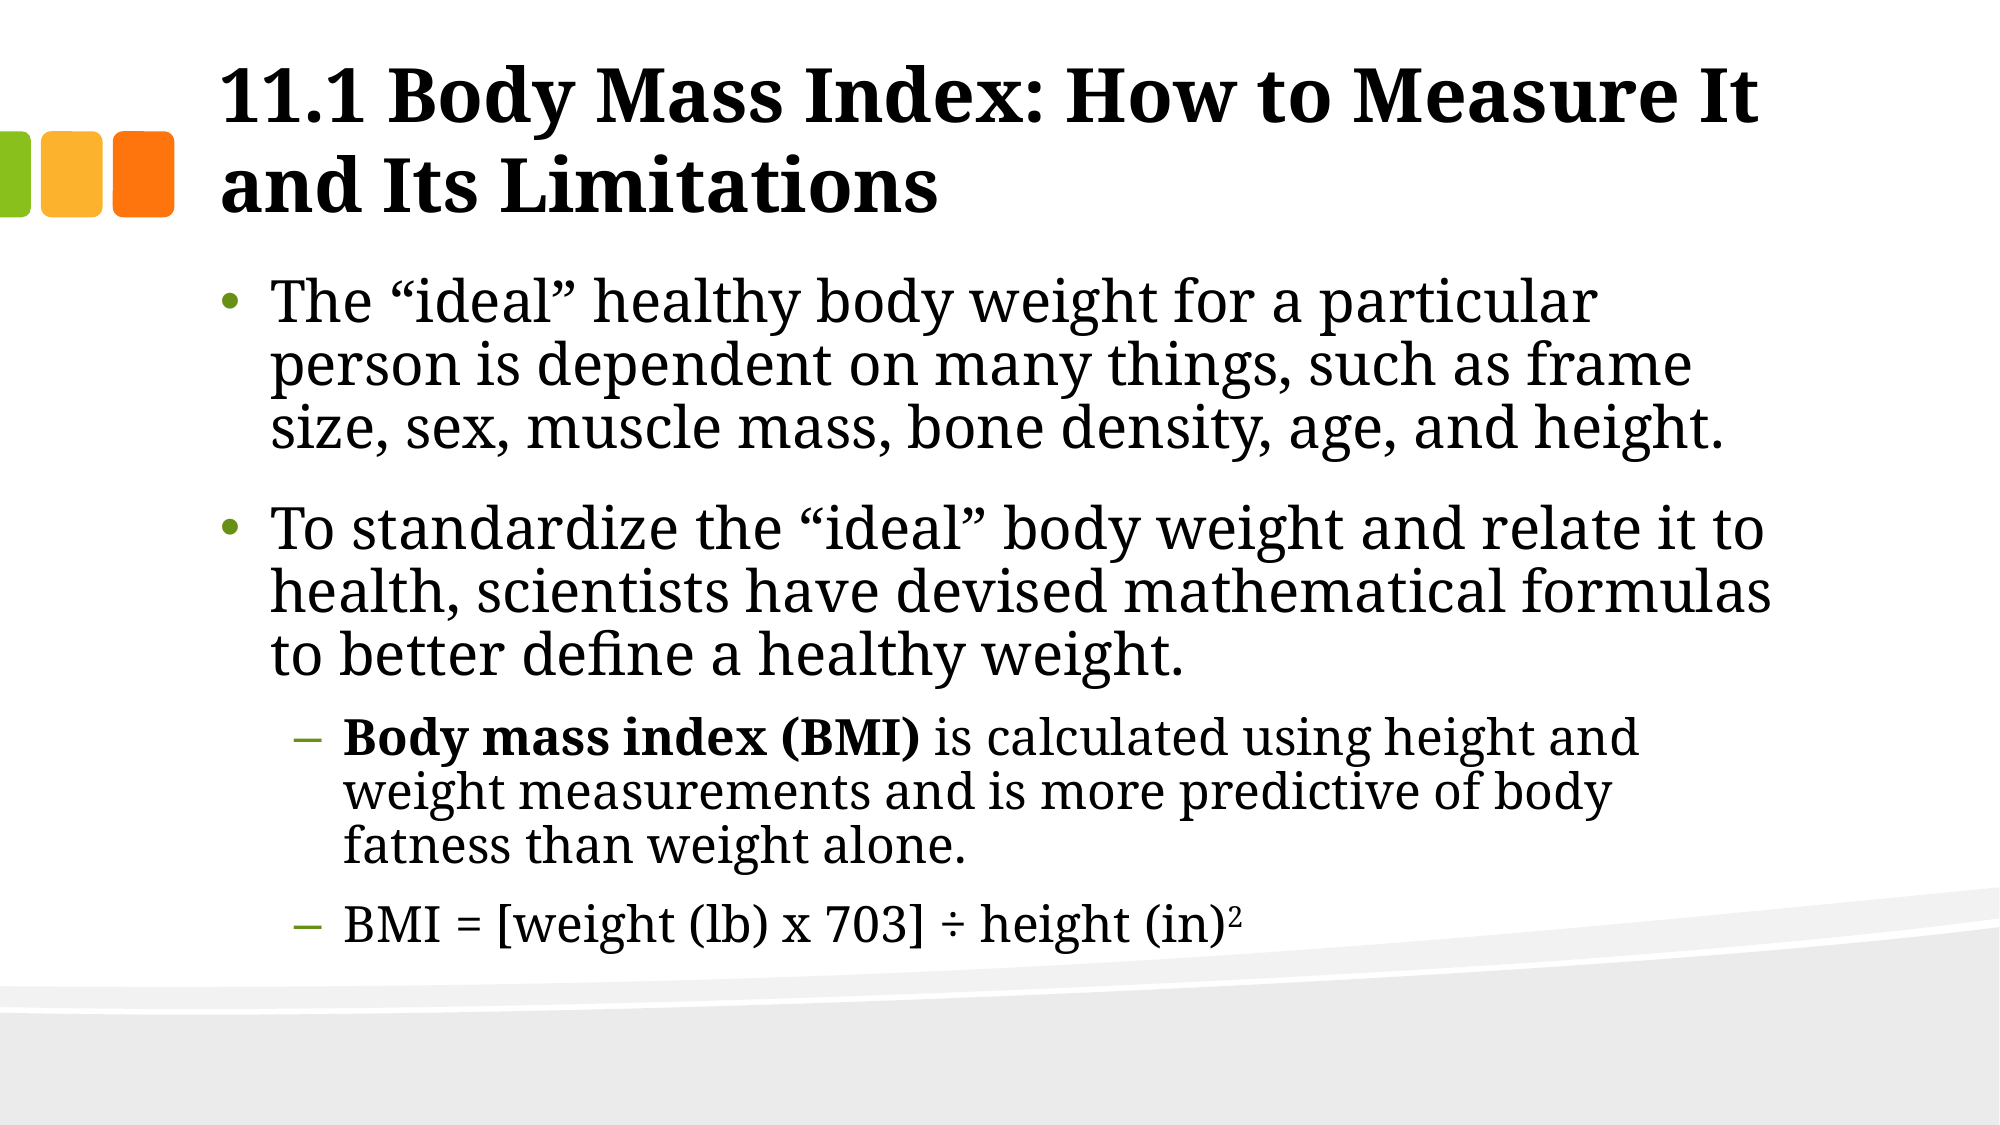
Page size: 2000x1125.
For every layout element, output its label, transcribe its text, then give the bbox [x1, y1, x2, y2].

title 11.1 Body Mass Index: How to Measure It and Its Limitations [199, 24, 1800, 238]
list The “ideal” healthy body weight for a particular person is dependent on many things, such as frame size, sex, muscle mass, bone density, age, and height. To standardize the “ideal” body weight and relate it to health, scientists have devised mathematical formulas to better define a healthy weight. Body mass index (BMI) is calculated using height and weight measurements and is more predictive of body fatness than weight alone. BMI = [weight (lb) x 703] ÷ height (in)2 [199, 262, 1800, 1013]
